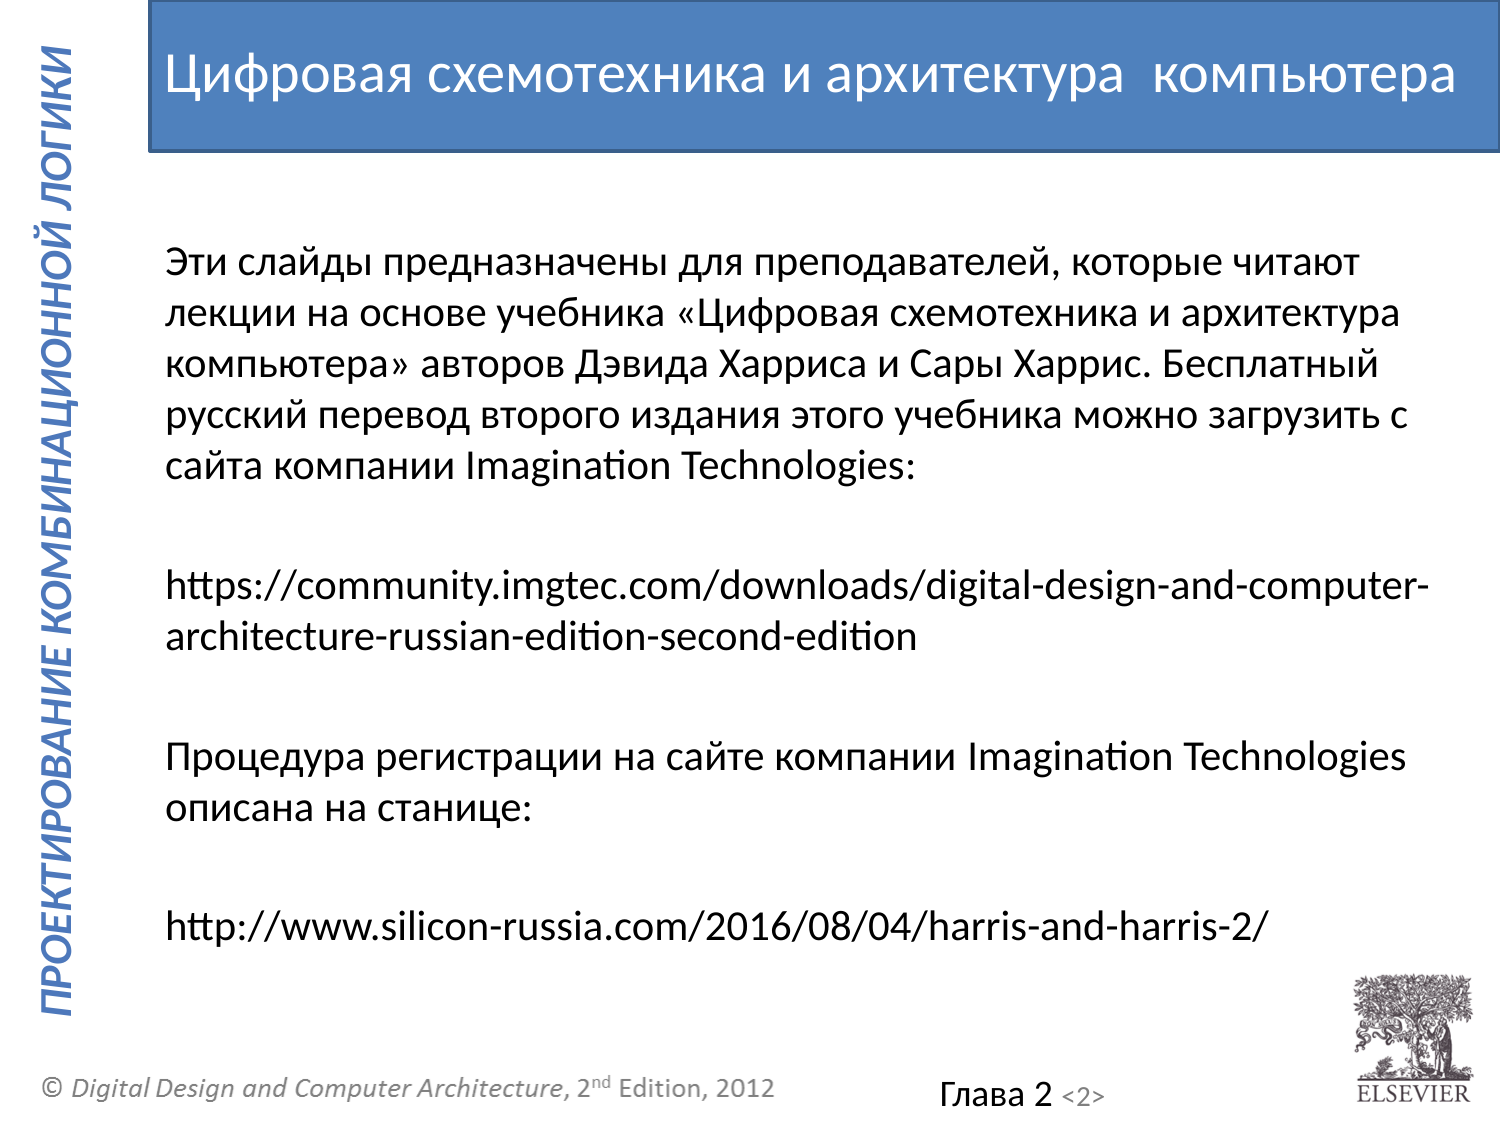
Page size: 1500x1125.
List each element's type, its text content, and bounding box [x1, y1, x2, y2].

text_box Цифровая схемотехника и архитектура компьютера [149, 26, 1488, 112]
picture [0, 0, 1500, 1125]
text_box Эти слайды предназначены для преподавателей, которые читают лекции на основе учебника «Цифровая схемотехника и архитектура компьютера» авторов Дэвида Харриса и Сары Харрис. Бесплатный русский перевод второго издания этого учебника можно загрузить с сайта компании Imagination Technologies: https://community.imgtec.com/downloads/digital-design-and-computer-architecture-russian-edition-second-edition Процедура регистрации на сайте компании Imagination Technologies описана на станице: http://www.silicon-russia.com/2016/08/04/harris-and-harris-2/ [150, 224, 1475, 968]
